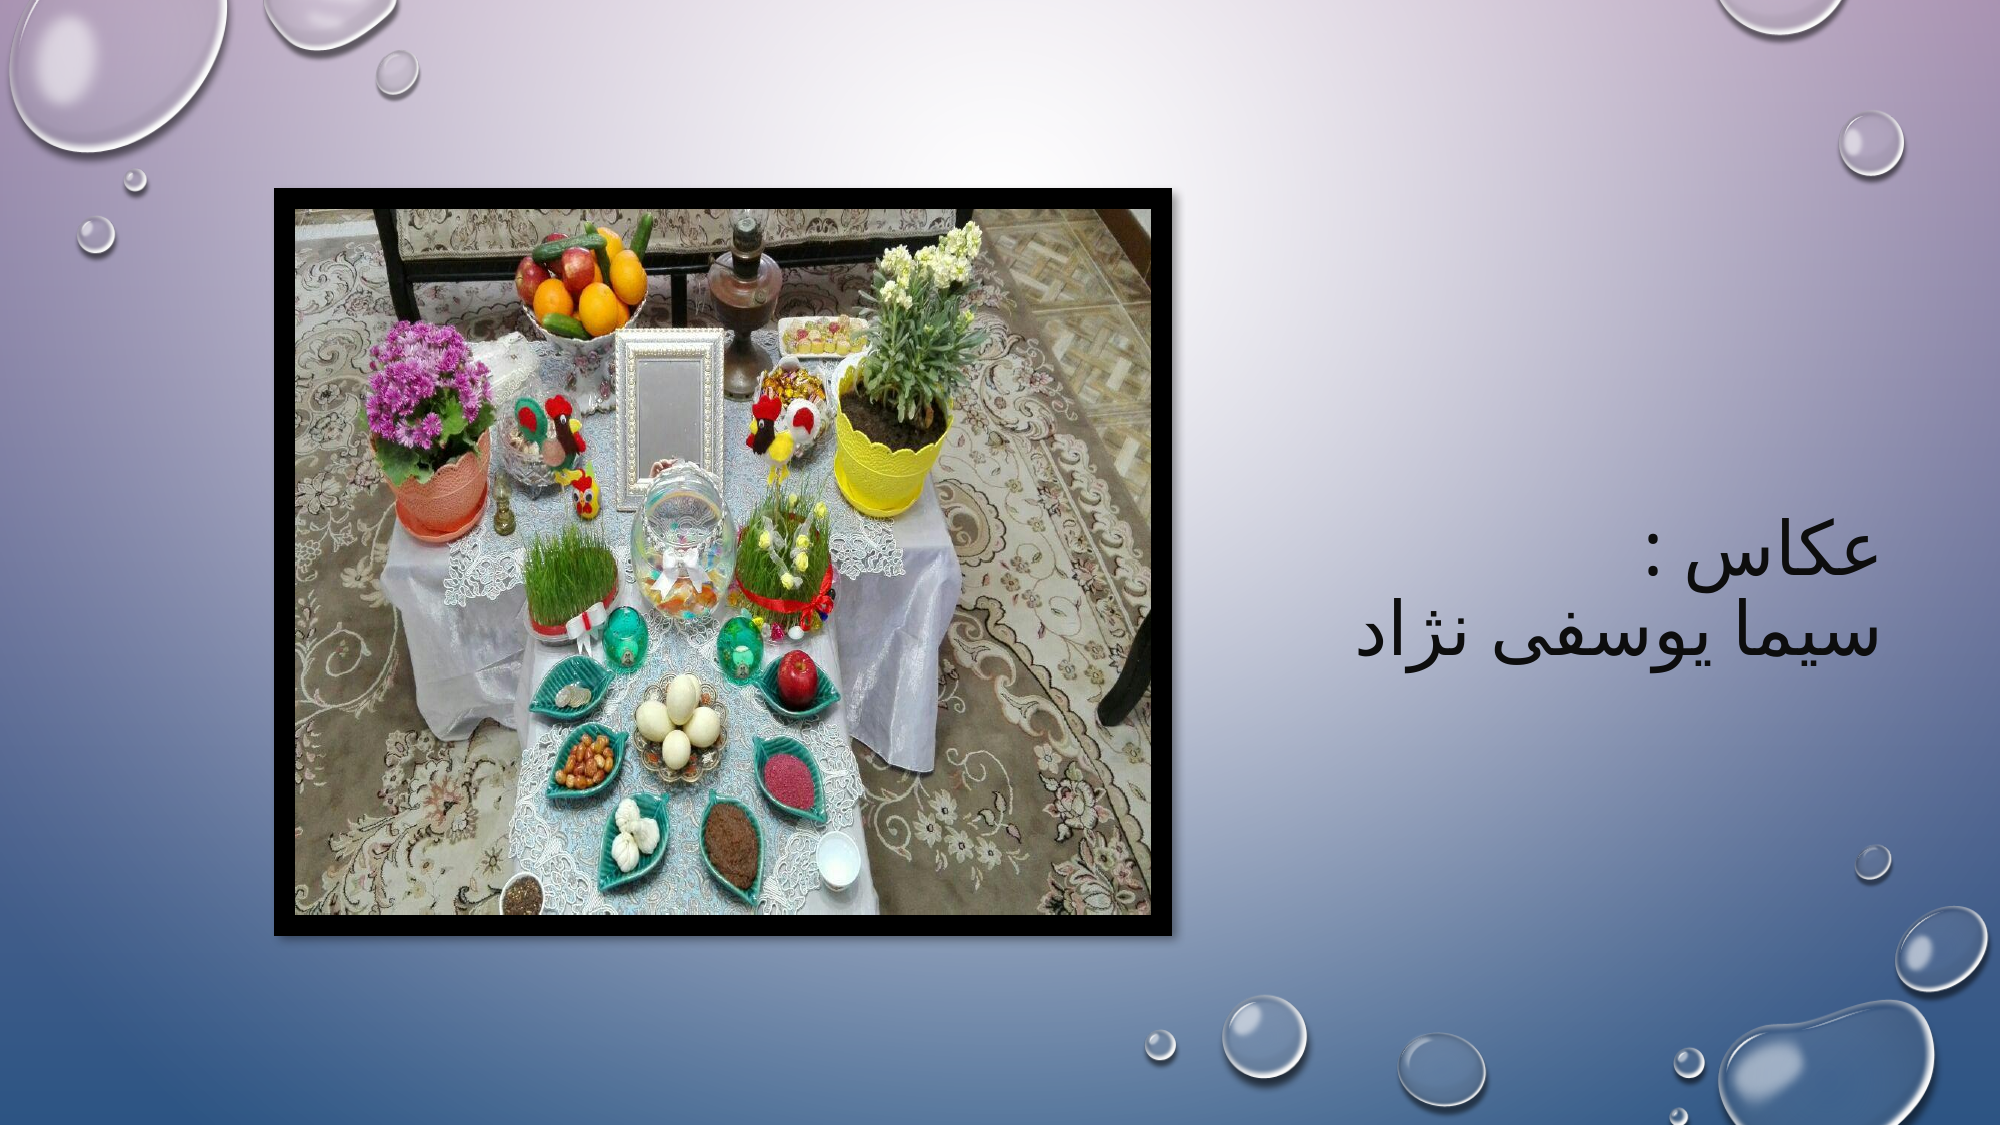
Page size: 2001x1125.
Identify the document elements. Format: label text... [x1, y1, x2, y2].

title عکاس : سیما یوسفی نژاد [1214, 482, 1900, 700]
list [295, 208, 1152, 916]
picture [0, 0, 2000, 1125]
